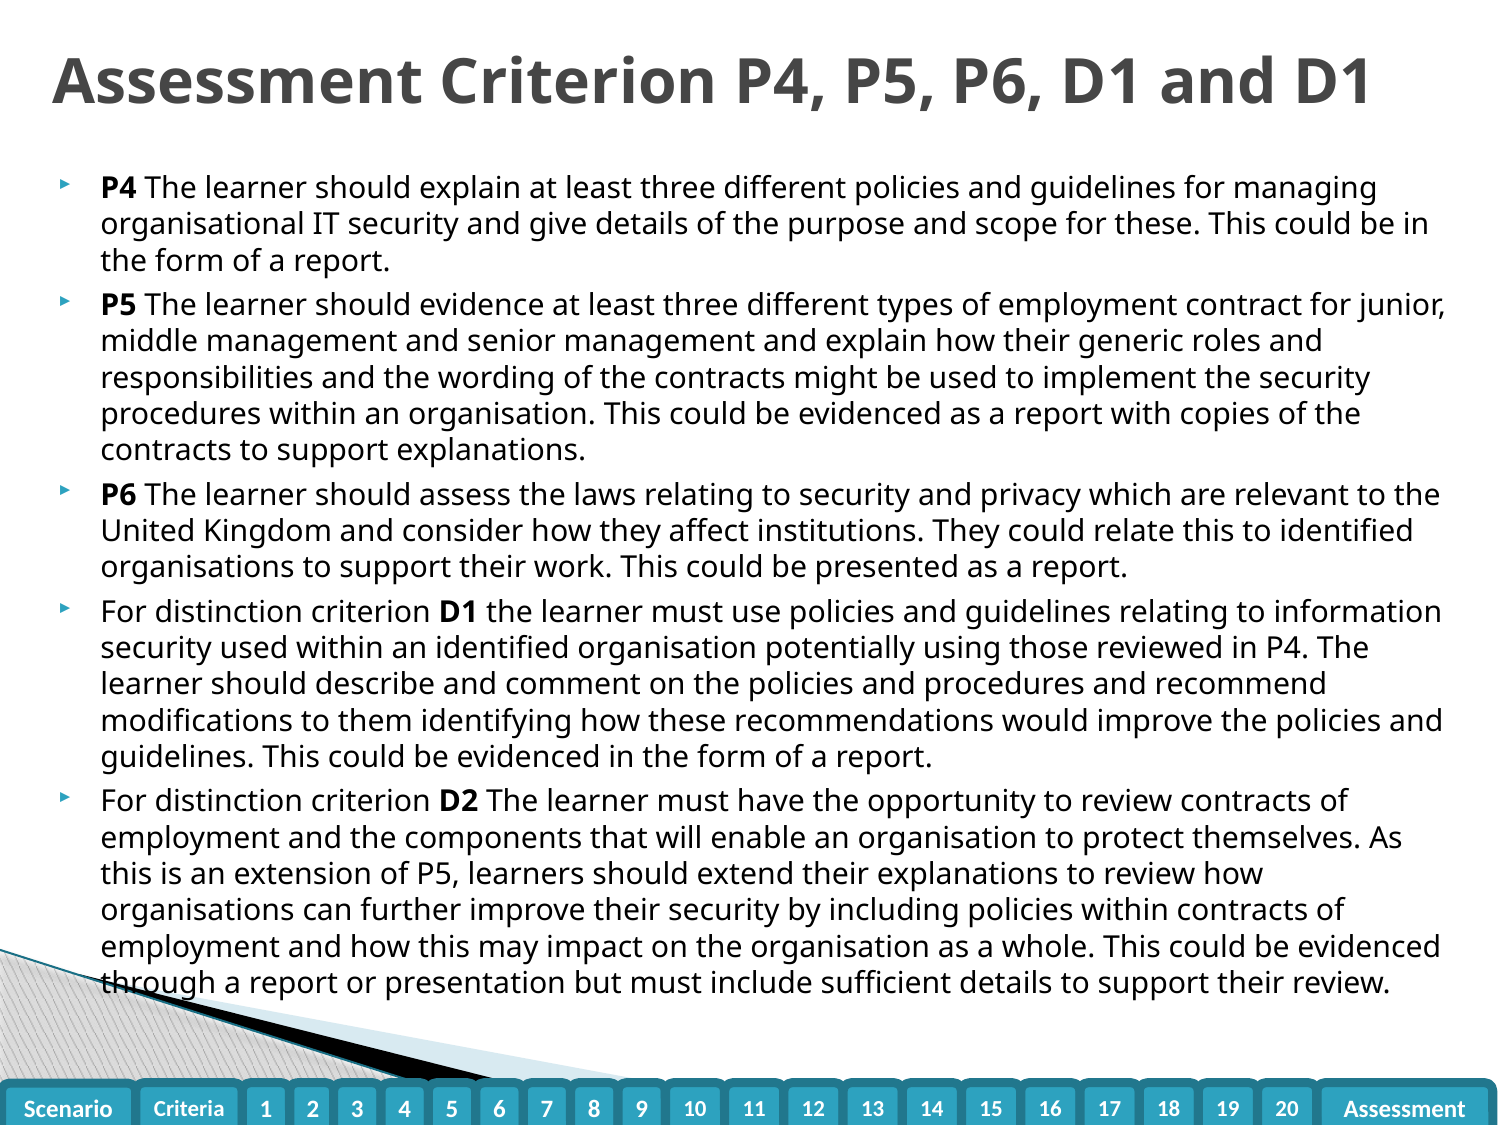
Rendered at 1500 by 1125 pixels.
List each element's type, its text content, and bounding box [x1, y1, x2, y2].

title Assessment Criterion P4, P5, P6, D1 and D1 [37, 19, 1471, 138]
list P4 The learner should explain at least three different policies and guidelines for managing organisational IT security and give details of the purpose and scope for these. This could be in the form of a report. P5 The learner should evidence at least three different types of employment contract for junior, middle management and senior management and explain how their generic roles and responsibilities and the wording of the contracts might be used to implement the security procedures within an organisation. This could be evidenced as a report with copies of the contracts to support explanations. P6 The learner should assess the laws relating to security and privacy which are relevant to the United Kingdom and consider how they affect institutions. They could relate this to identified organisations to support their work. This could be presented as a report. For distinction criterion D1 the learner must use policies and guidelines relating to information security used within an identified organisation potentially using those reviewed in P4. The learner should describe and comment on the policies and procedures and recommend modifications to them identifying how these recommendations would improve the policies and guidelines. This could be evidenced in the form of a report. For distinction criterion D2 The learner must have the opportunity to review contracts of employment and the components that will enable an organisation to protect themselves. As this is an extension of P5, learners should extend their explanations to review how organisations can further improve their security by including policies within contracts of employment and how this may impact on the organisation as a whole. This could be evidenced through a report or presentation but must include sufficient details to support their review. [41, 160, 1471, 1024]
